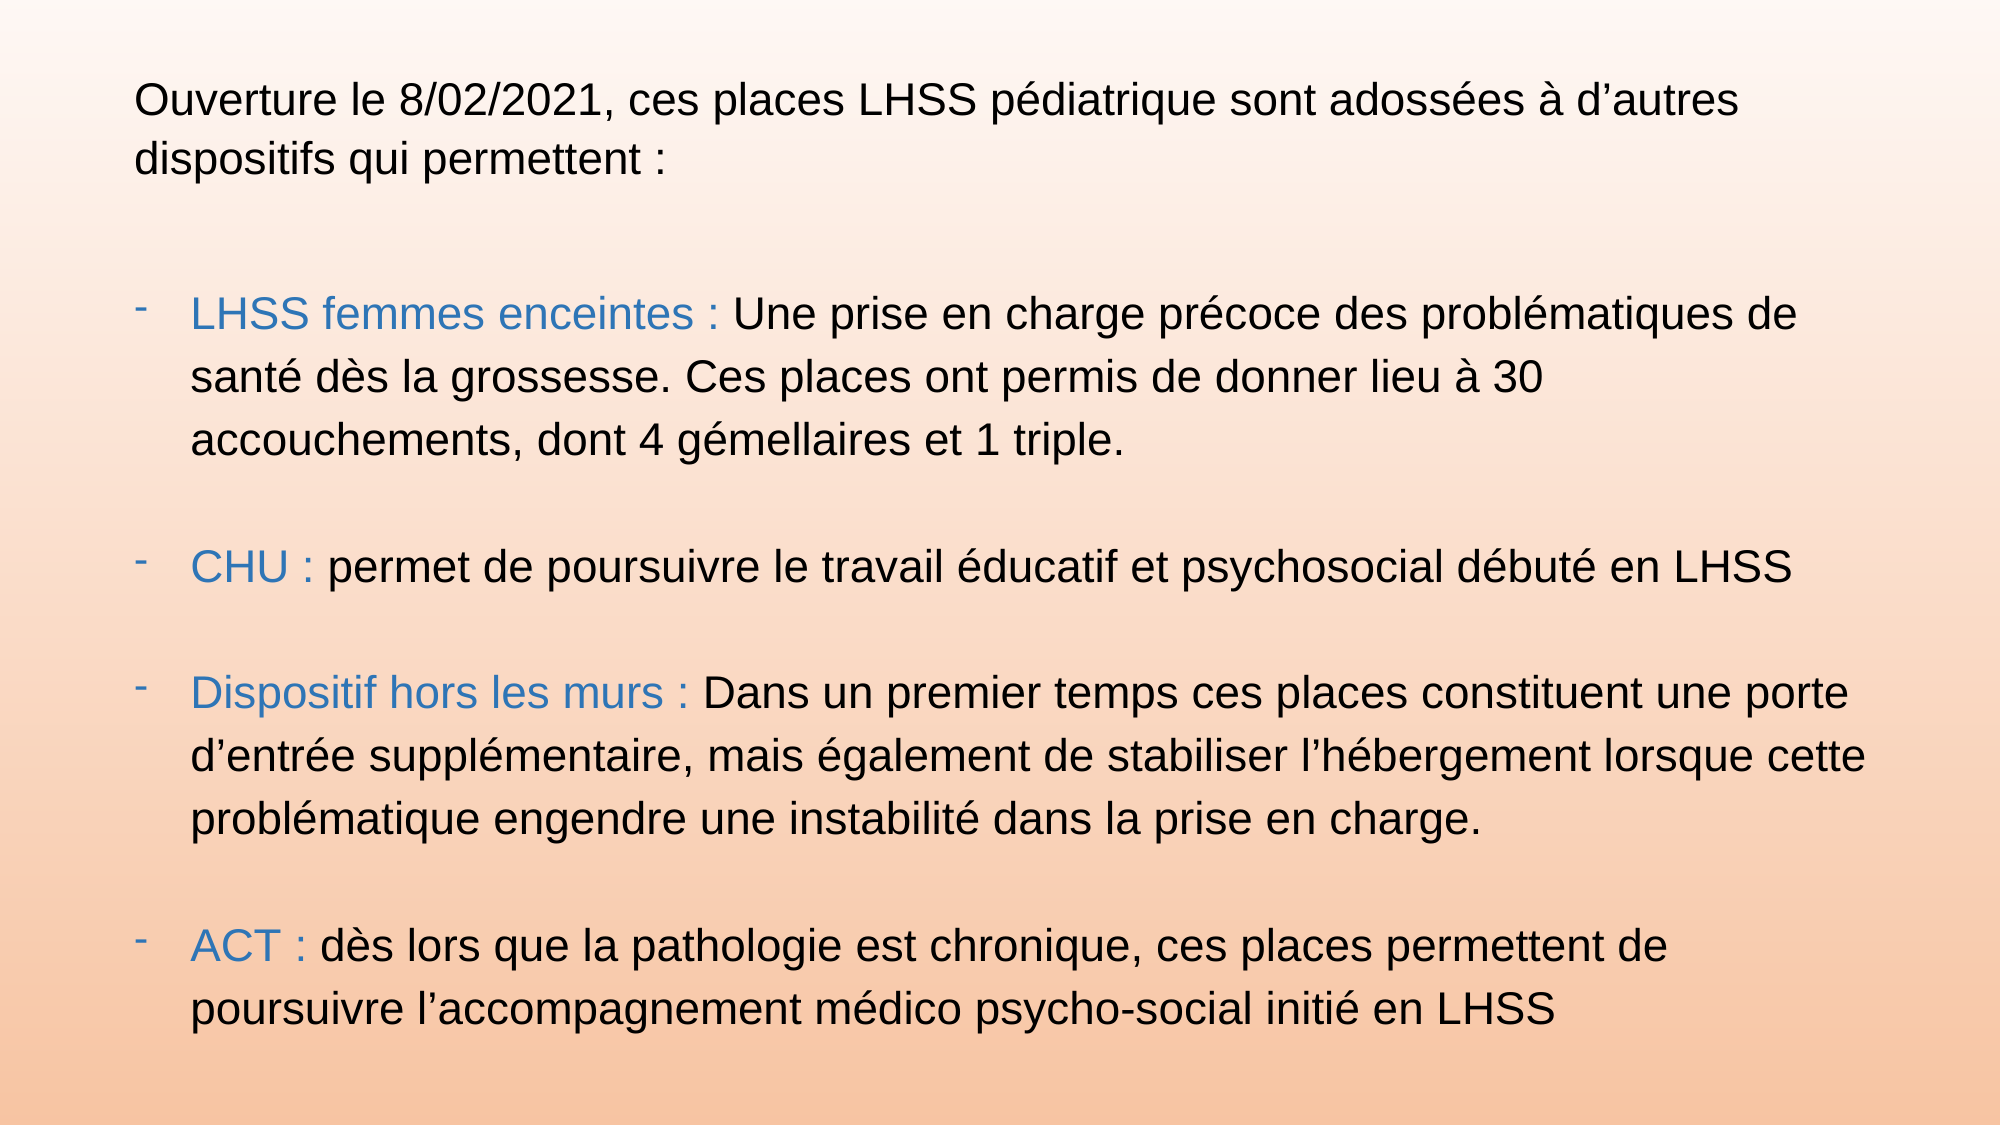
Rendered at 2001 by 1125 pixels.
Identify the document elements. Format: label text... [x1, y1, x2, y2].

text_box Ouverture le 8/02/2021, ces places LHSS pédiatrique sont adossées à d’autres dispositifs qui permettent : LHSS femmes enceintes : Une prise en charge précoce des problématiques de santé dès la grossesse. Ces places ont permis de donner lieu à 30 accouchements, dont 4 gémellaires et 1 triple. CHU : permet de poursuivre le travail éducatif et psychosocial débuté en LHSS Dispositif hors les murs : Dans un premier temps ces places constituent une porte d’entrée supplémentaire, mais également de stabiliser l’hébergement lorsque cette problématique engendre une instabilité dans la prise en charge. ACT : dès lors que la pathologie est chronique, ces places permettent de poursuivre l’accompagnement médico psycho-social initié en LHSS [119, 58, 1900, 1042]
